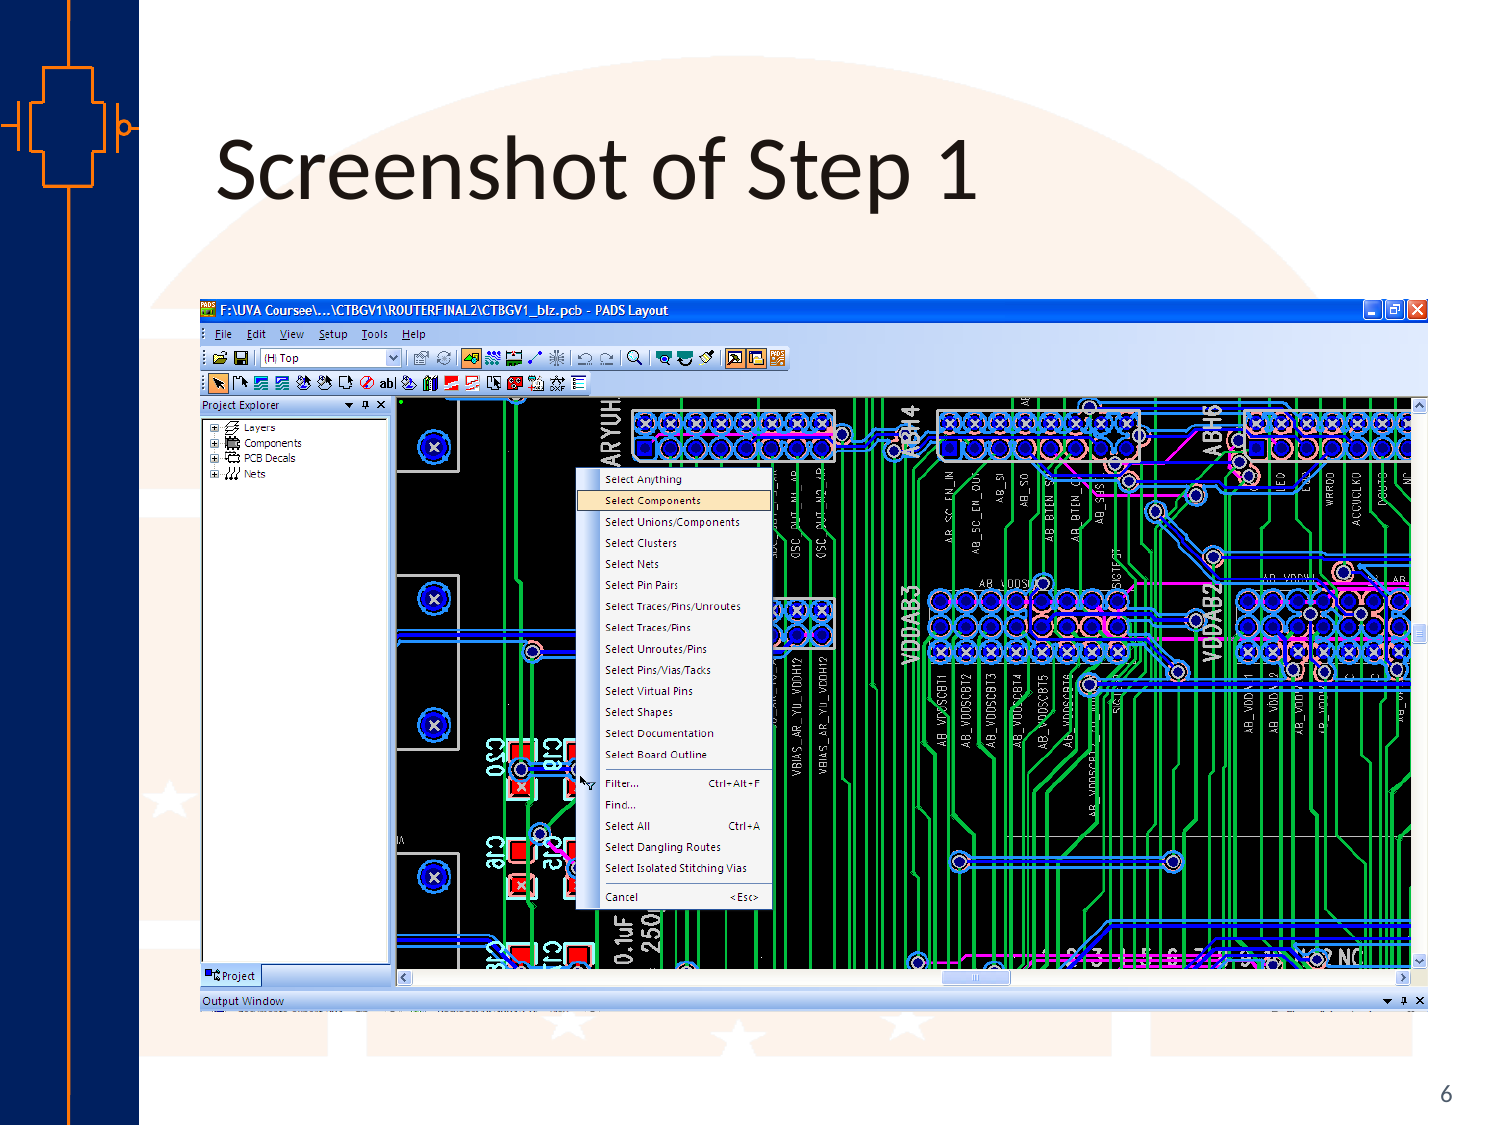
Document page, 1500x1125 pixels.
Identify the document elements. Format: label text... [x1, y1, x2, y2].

slide_number 6 [1425, 1062, 1488, 1123]
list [199, 298, 1428, 1012]
title Screenshot of Step 1 [200, 37, 1388, 225]
